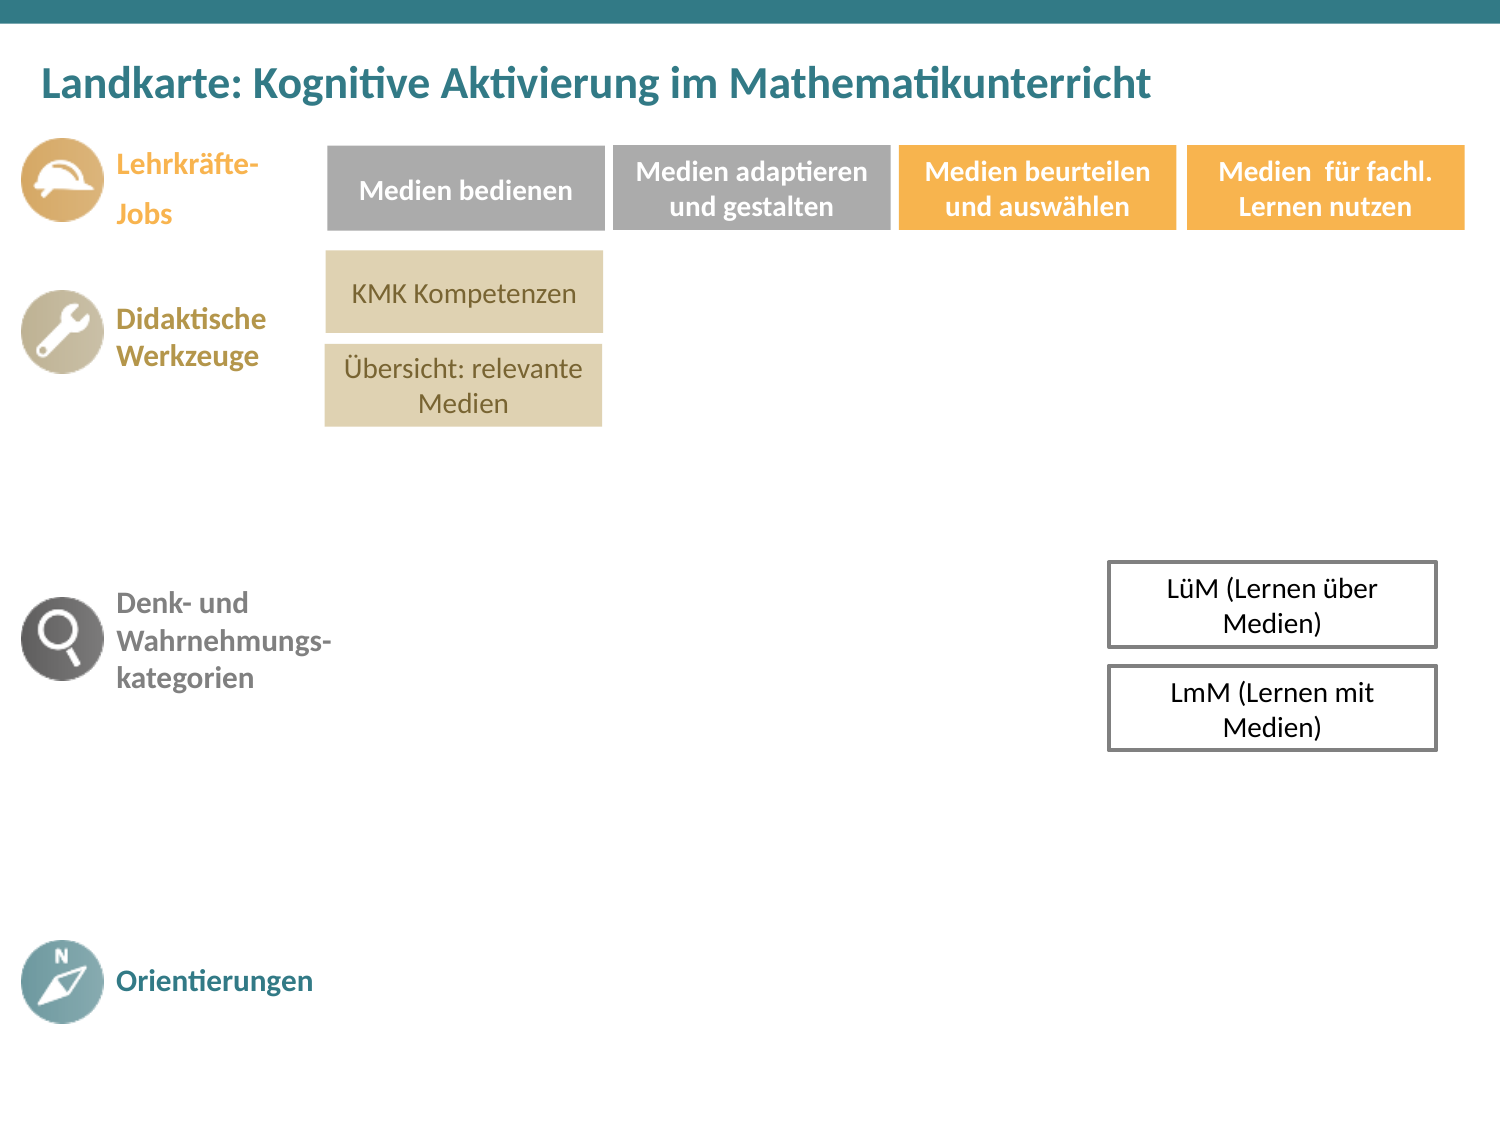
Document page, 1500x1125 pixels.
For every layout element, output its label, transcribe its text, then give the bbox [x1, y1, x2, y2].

text_box Medien beurteilen und auswählen [898, 145, 1177, 230]
text_box Medien bedienen [327, 145, 605, 231]
picture [20, 290, 105, 374]
picture [20, 597, 105, 681]
text_box Denk- und Wahrnehmungs- kategorien [101, 575, 347, 703]
text_box LmM (Lernen mit Medien) [1108, 665, 1437, 751]
text_box Didaktische Werkzeuge [105, 290, 282, 381]
text_box KMK Kompetenzen [325, 250, 604, 333]
text_box Übersicht: relevante Medien [324, 343, 603, 427]
picture [20, 138, 105, 222]
text_box Medien adaptieren und gestalten [613, 145, 891, 230]
text_box LüM (Lernen über Medien) [1108, 562, 1437, 647]
text_box Medien für fachl. Lernen nutzen [1187, 145, 1465, 230]
title Landkarte: Kognitive Aktivierung im Mathematikunterricht [41, 53, 1459, 119]
text_box Lehrkräfte- Jobs [101, 136, 274, 239]
picture [20, 940, 105, 1024]
text_box Orientierungen [109, 952, 329, 1006]
